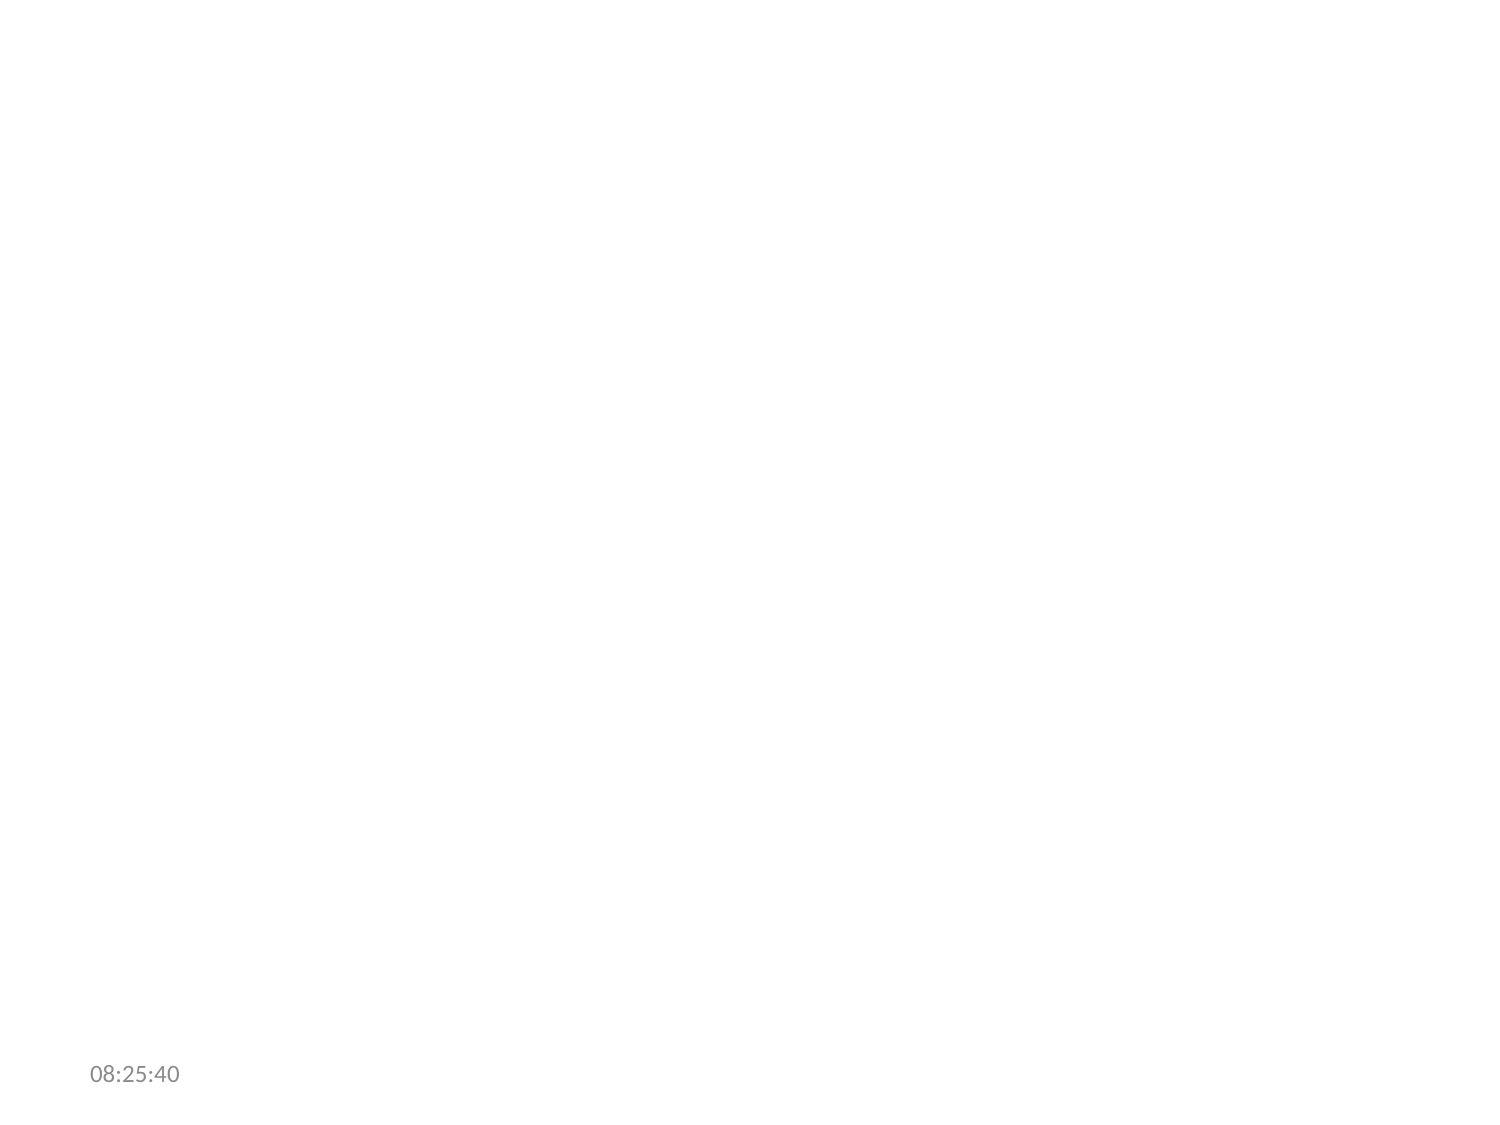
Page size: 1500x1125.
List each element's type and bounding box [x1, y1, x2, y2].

slide_number [75, 1042, 425, 1103]
